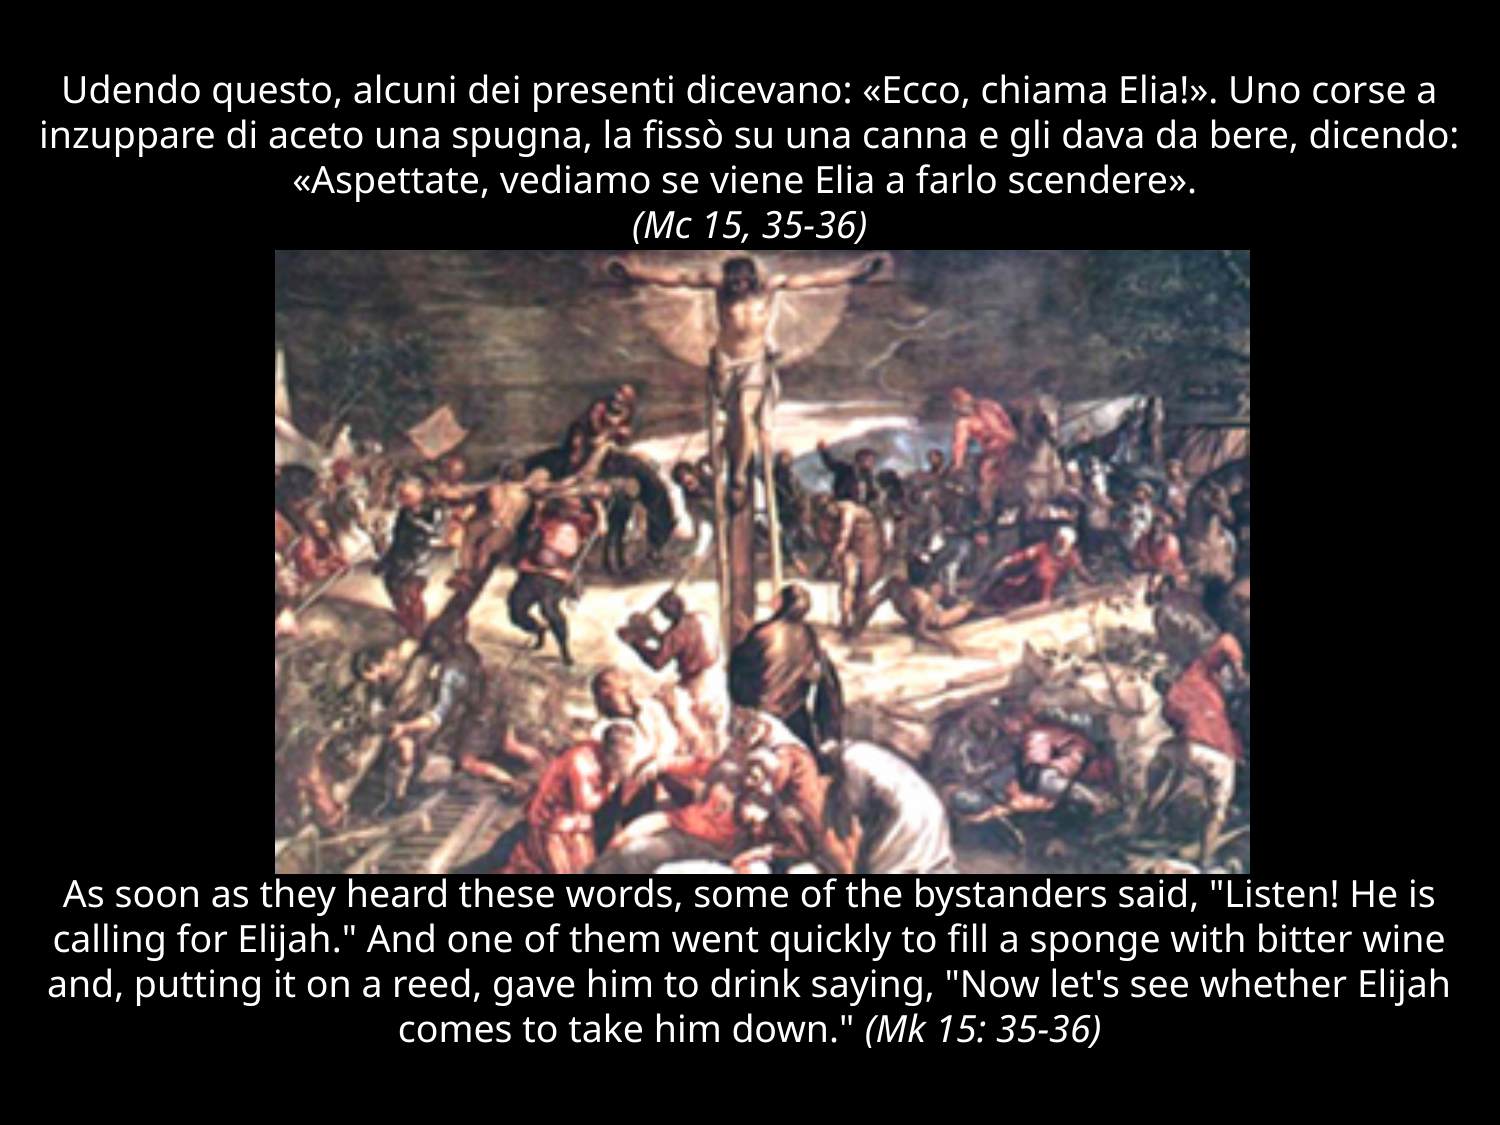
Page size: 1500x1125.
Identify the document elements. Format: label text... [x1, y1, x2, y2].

picture [274, 250, 1250, 874]
title Udendo questo, alcuni dei presenti dicevano: «Ecco, chiama Elia!». Uno corse a inzuppare di aceto una spugna, la fissò su una canna e gli dava da bere, dicendo: «Aspettate, vediamo se viene Elia a farlo scendere». (Mc 15, 35-36) [0, 62, 1500, 250]
text_box As soon as they heard these words, some of the bystanders said, "Listen! He is calling for Elijah." And one of them went quickly to fill a sponge with bitter wine and, putting it on a reed, gave him to drink saying, "Now let's see whether Elijah comes to take him down." (Mk 15: 35-36) [0, 862, 1500, 1058]
